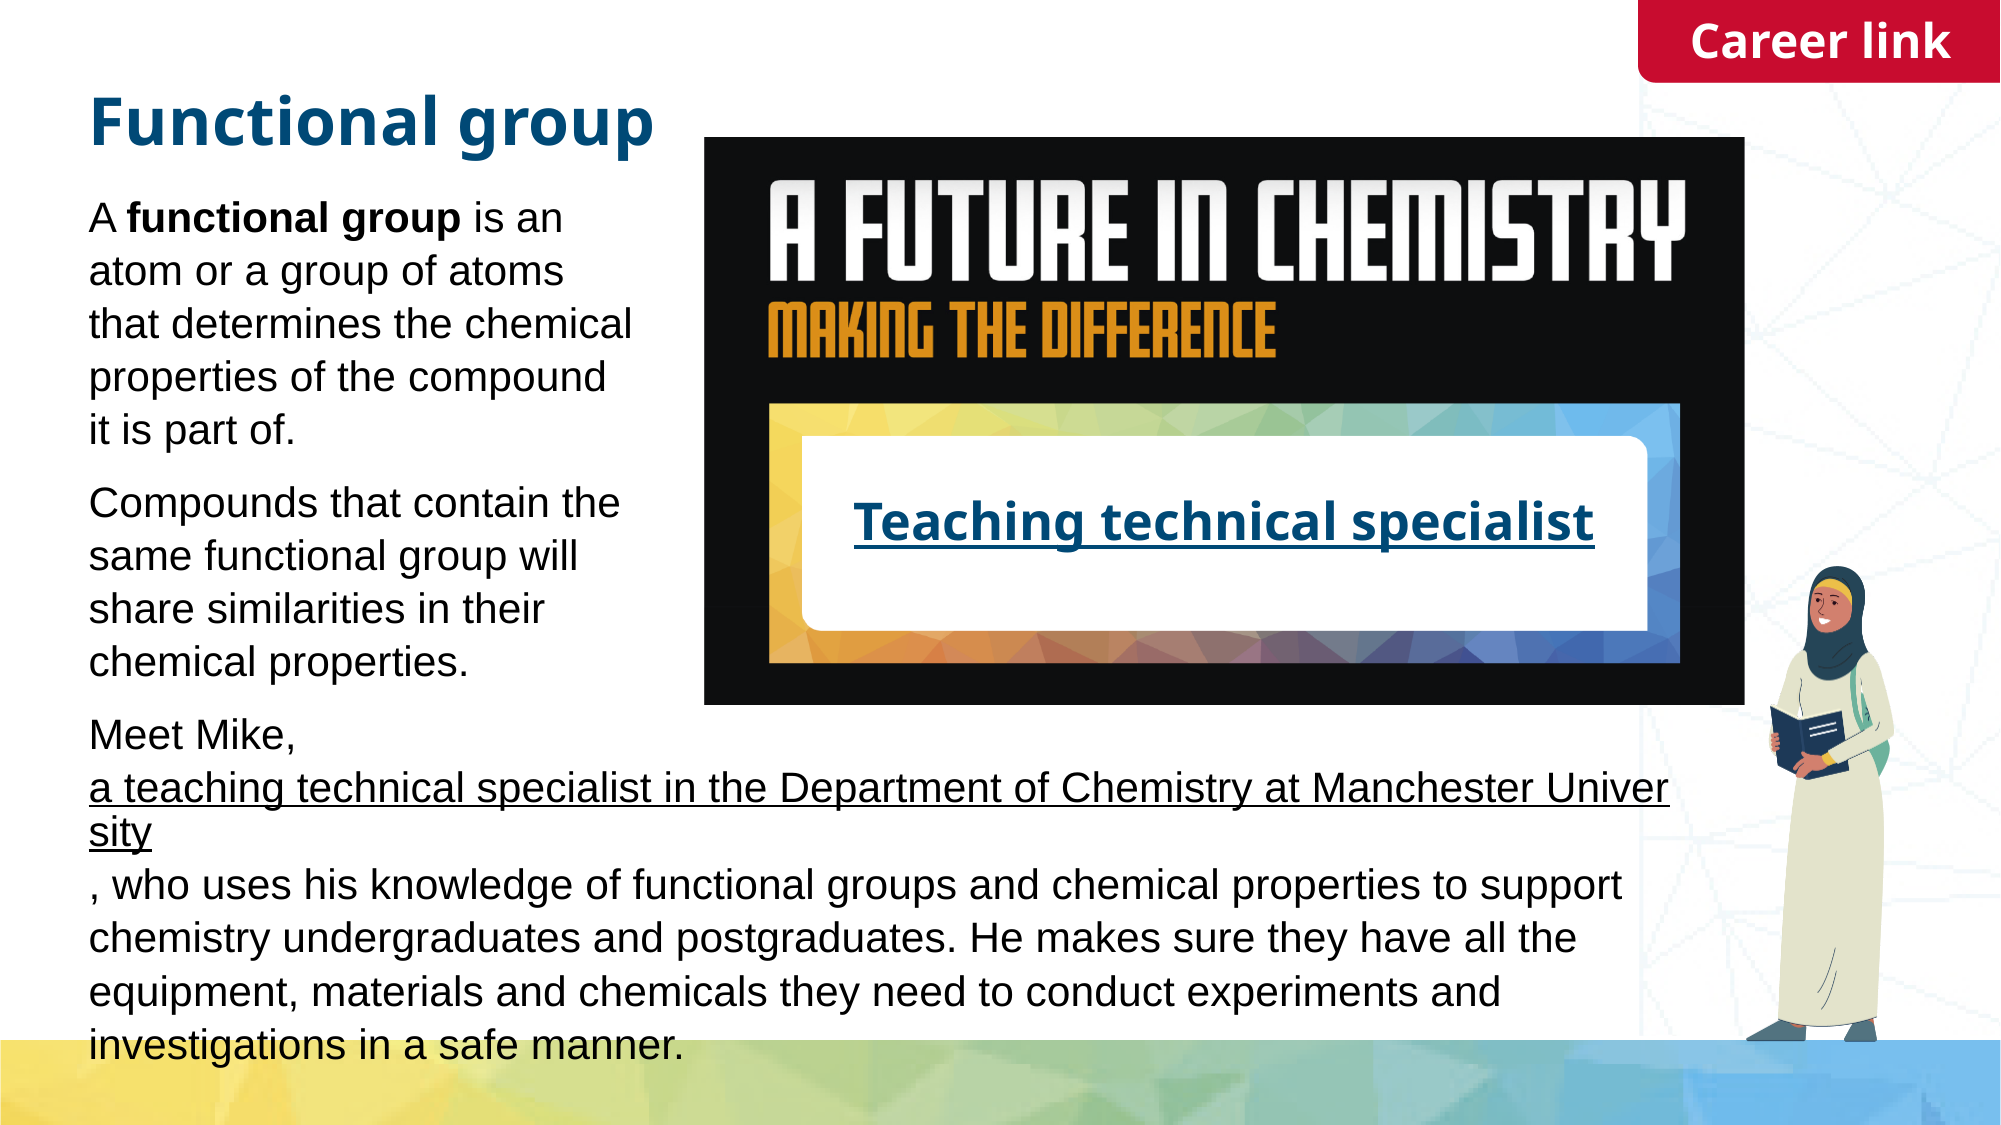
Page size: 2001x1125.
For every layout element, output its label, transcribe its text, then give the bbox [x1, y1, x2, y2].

picture [0, 0, 2001, 1125]
list A functional group is an atom or a group of atoms that determines the chemical properties of the compound it is part of. Compounds that contain the same functional group will share similarities in their chemical properties. Meet Mike, a teaching technical specialist in the Department of Chemistry at Manchester University, who uses his knowledge of functional groups and chemical properties to support chemistry undergraduates and postgraduates. He makes sure they have all the equipment, materials and chemicals they need to conduct experiments and investigations in a safe manner. [88, 187, 1686, 1024]
title Functional group [88, 88, 1566, 161]
